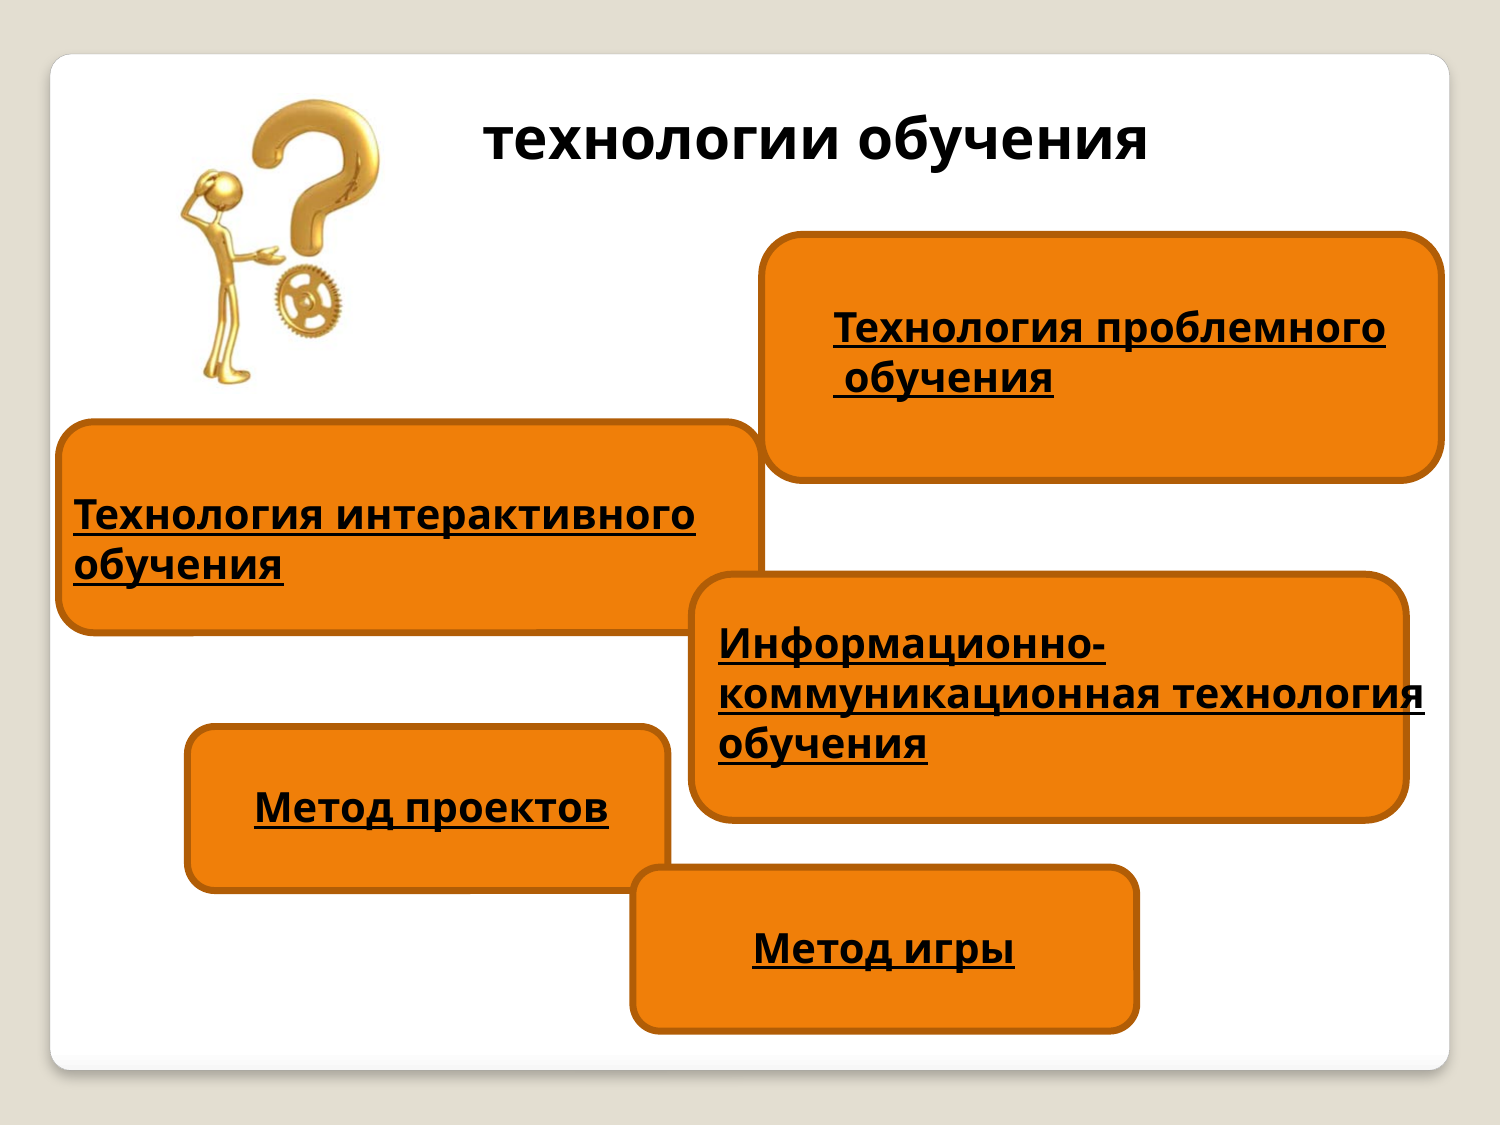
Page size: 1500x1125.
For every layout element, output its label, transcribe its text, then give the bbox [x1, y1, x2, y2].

text_box Метод проектов [238, 773, 625, 839]
text_box [55, 418, 766, 637]
text_box [687, 570, 1410, 824]
text_box [183, 723, 672, 895]
picture [128, 93, 430, 394]
text_box технологии обучения [467, 93, 1166, 179]
text_box Технология проблемного обучения [818, 292, 1402, 408]
text_box [629, 863, 1141, 1035]
text_box Информационно-коммуникационная технология обучения [703, 609, 1453, 775]
text_box Технология интерактивного обучения [58, 480, 809, 596]
text_box Метод игры [737, 914, 1031, 979]
text_box [758, 230, 1445, 484]
